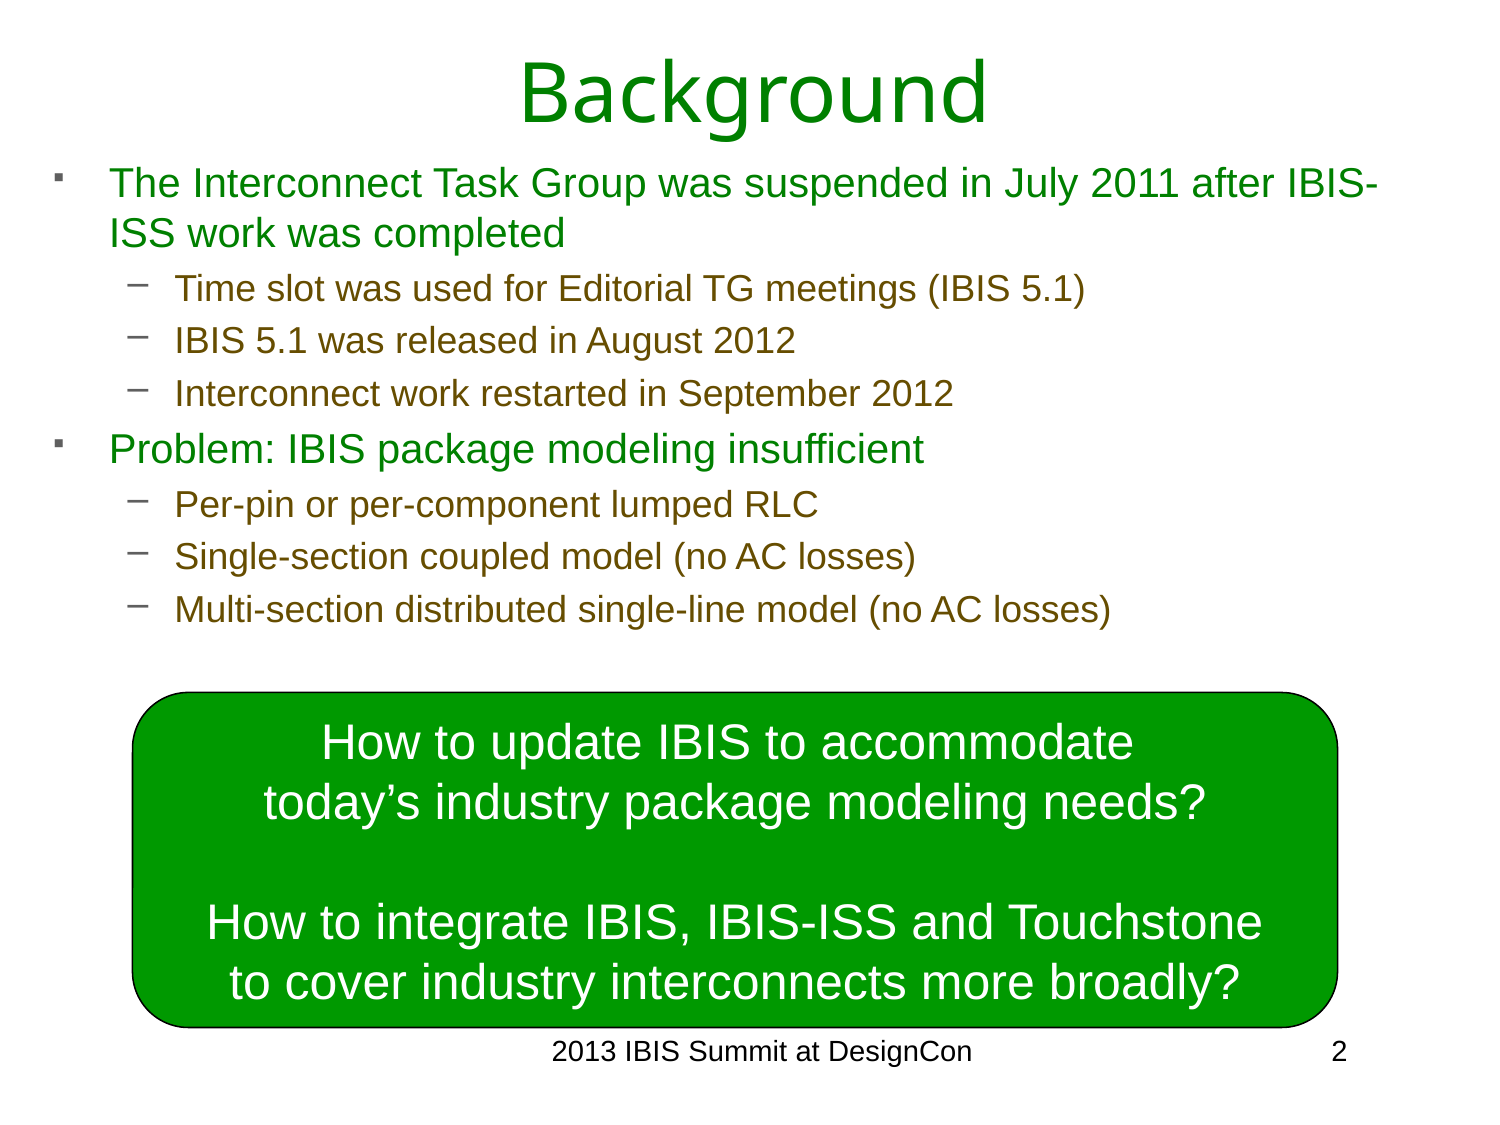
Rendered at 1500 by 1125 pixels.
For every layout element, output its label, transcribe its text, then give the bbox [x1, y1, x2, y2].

list The Interconnect Task Group was suspended in July 2011 after IBIS-ISS work was completed Time slot was used for Editorial TG meetings (IBIS 5.1) IBIS 5.1 was released in August 2012 Interconnect work restarted in September 2012 Problem: IBIS package modeling insufficient Per-pin or per-component lumped RLC Single-section coupled model (no AC losses) Multi-section distributed single-line model (no AC losses) [37, 148, 1462, 1001]
text_box How to update IBIS to accommodate today’s industry package modeling needs? How to integrate IBIS, IBIS-ISS and Touchstone to cover industry interconnects more broadly? [132, 692, 1338, 1028]
title Background [40, 30, 1469, 148]
slide_number [124, 1024, 388, 1101]
slide_number 2 [1112, 1024, 1363, 1101]
footer 2013 IBIS Summit at DesignCon [474, 1028, 1051, 1101]
